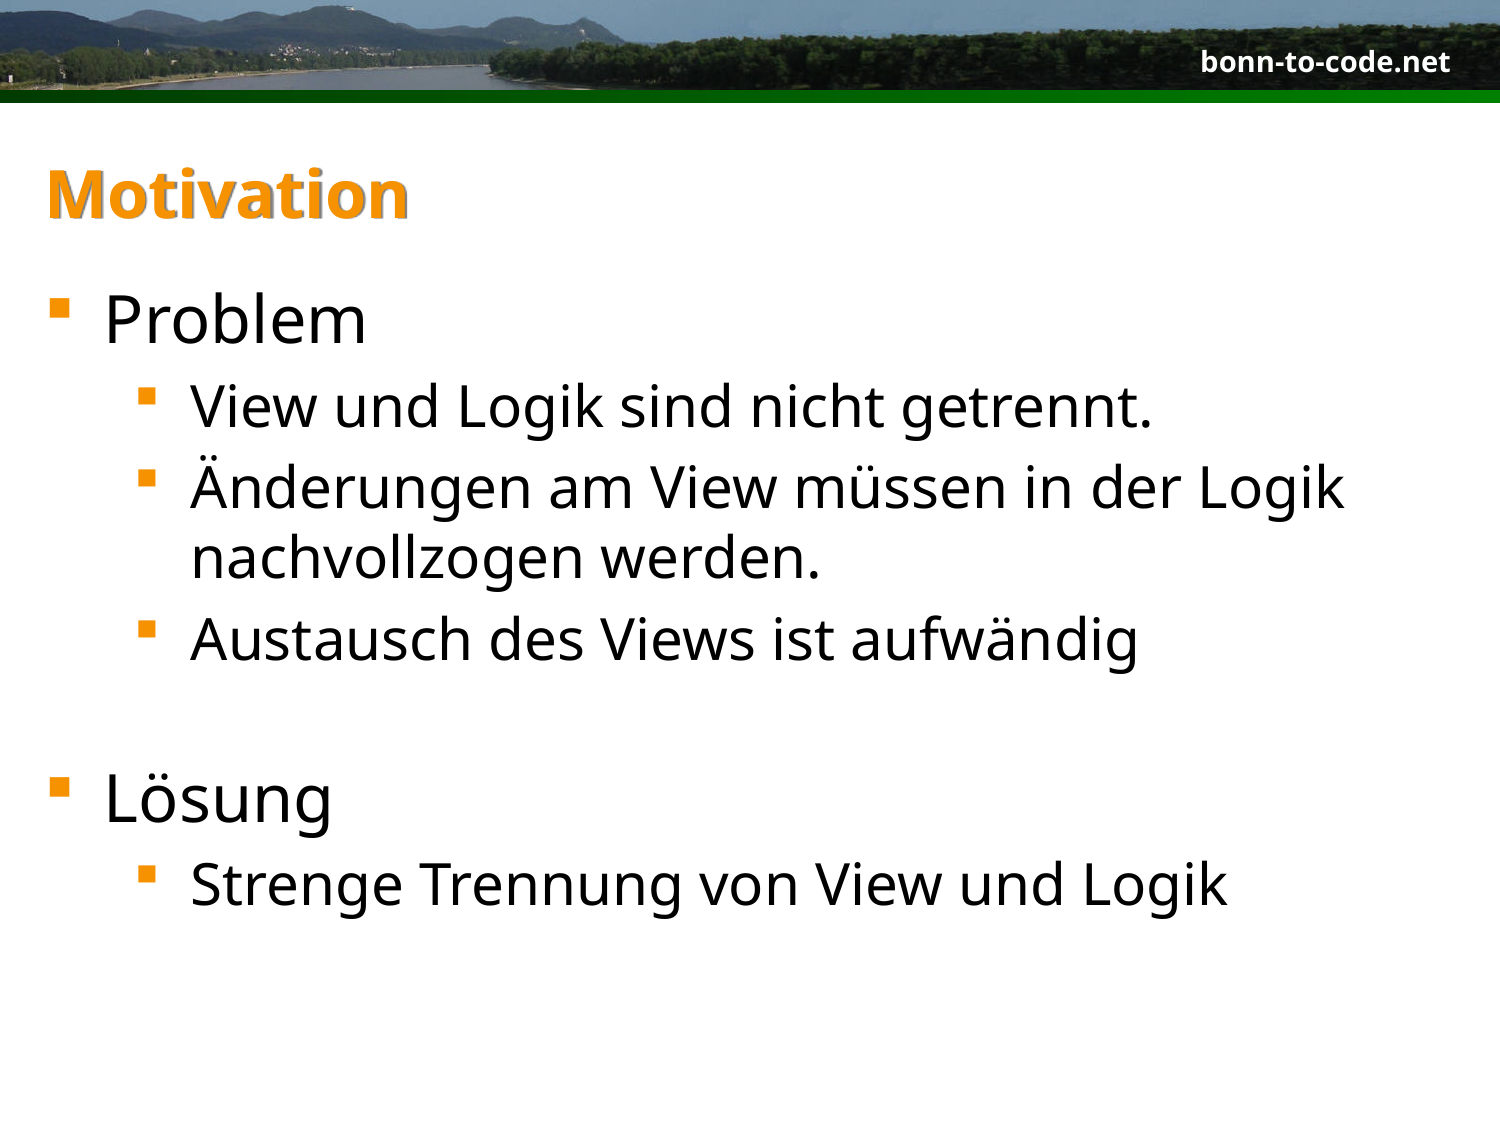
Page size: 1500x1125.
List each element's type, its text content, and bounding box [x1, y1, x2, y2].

picture [0, 0, 1500, 90]
title Motivation [29, 113, 1471, 269]
list Problem View und Logik sind nicht getrennt. Änderungen am View müssen in der Logik nachvollzogen werden. Austausch des Views ist aufwändig Lösung Strenge Trennung von View und Logik [29, 269, 1471, 1125]
